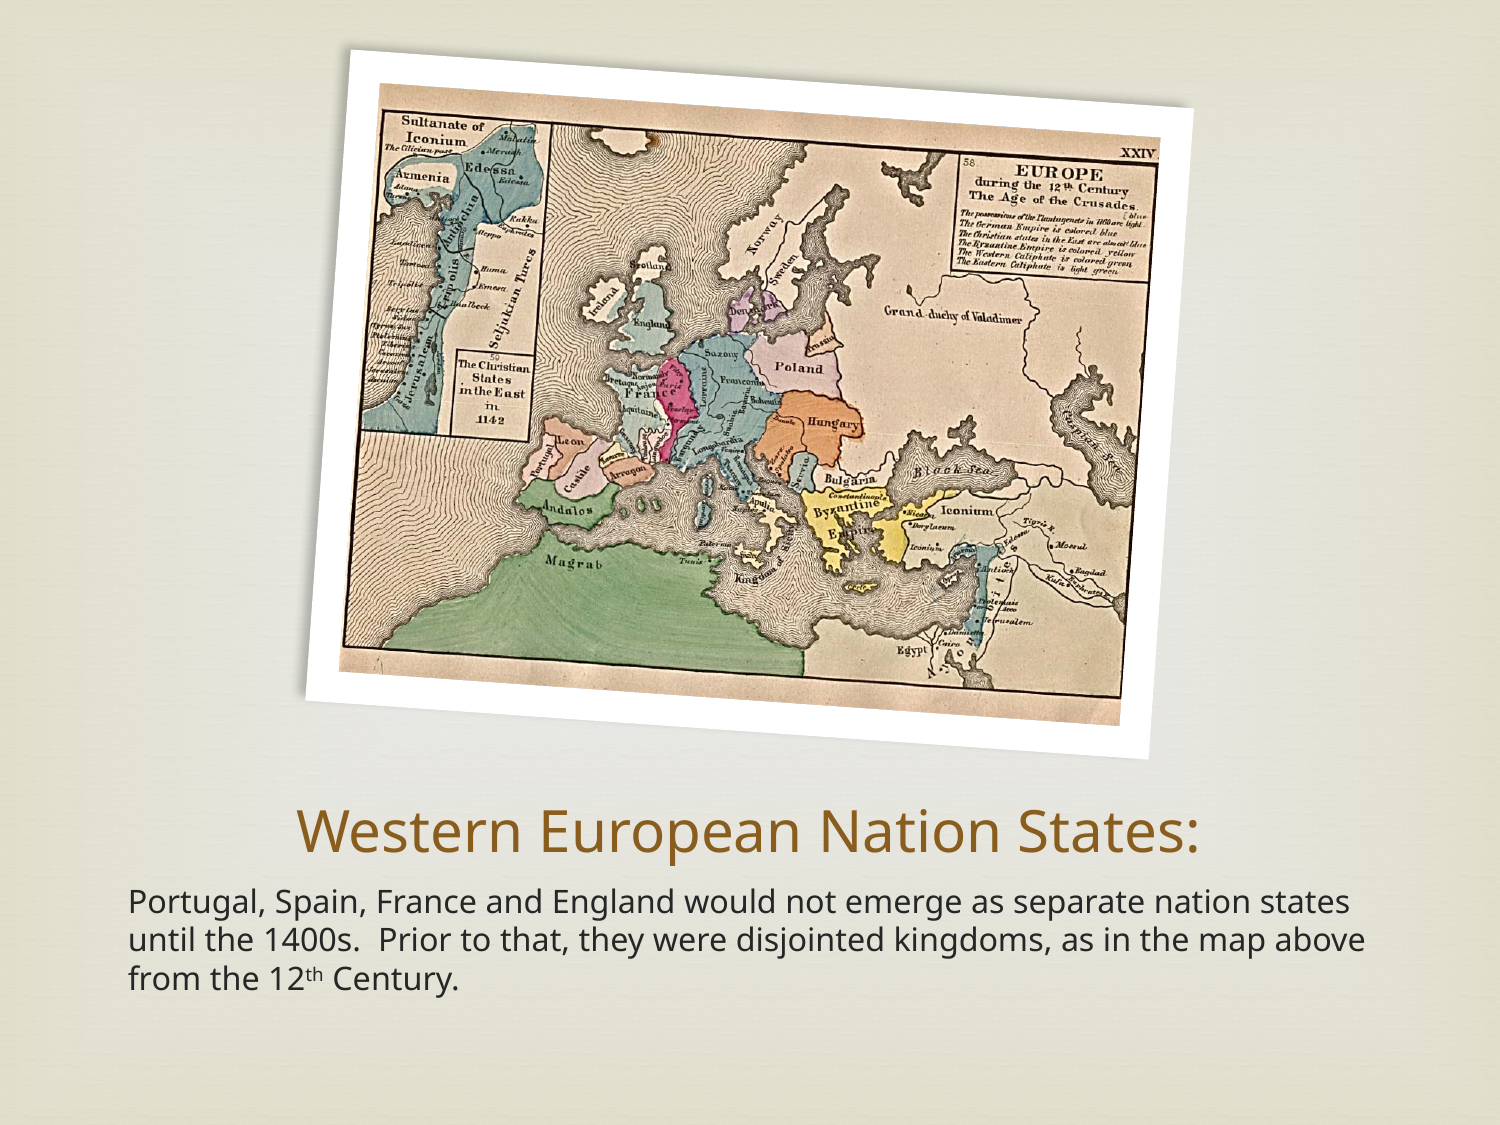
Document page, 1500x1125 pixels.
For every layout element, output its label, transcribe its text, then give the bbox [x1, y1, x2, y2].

title Western European Nation States: [111, 765, 1386, 872]
picture [339, 84, 1160, 726]
list Portugal, Spain, France and England would not emerge as separate nation states until the 1400s. Prior to that, they were disjointed kingdoms, as in the map above from the 12th Century. [112, 873, 1386, 1006]
